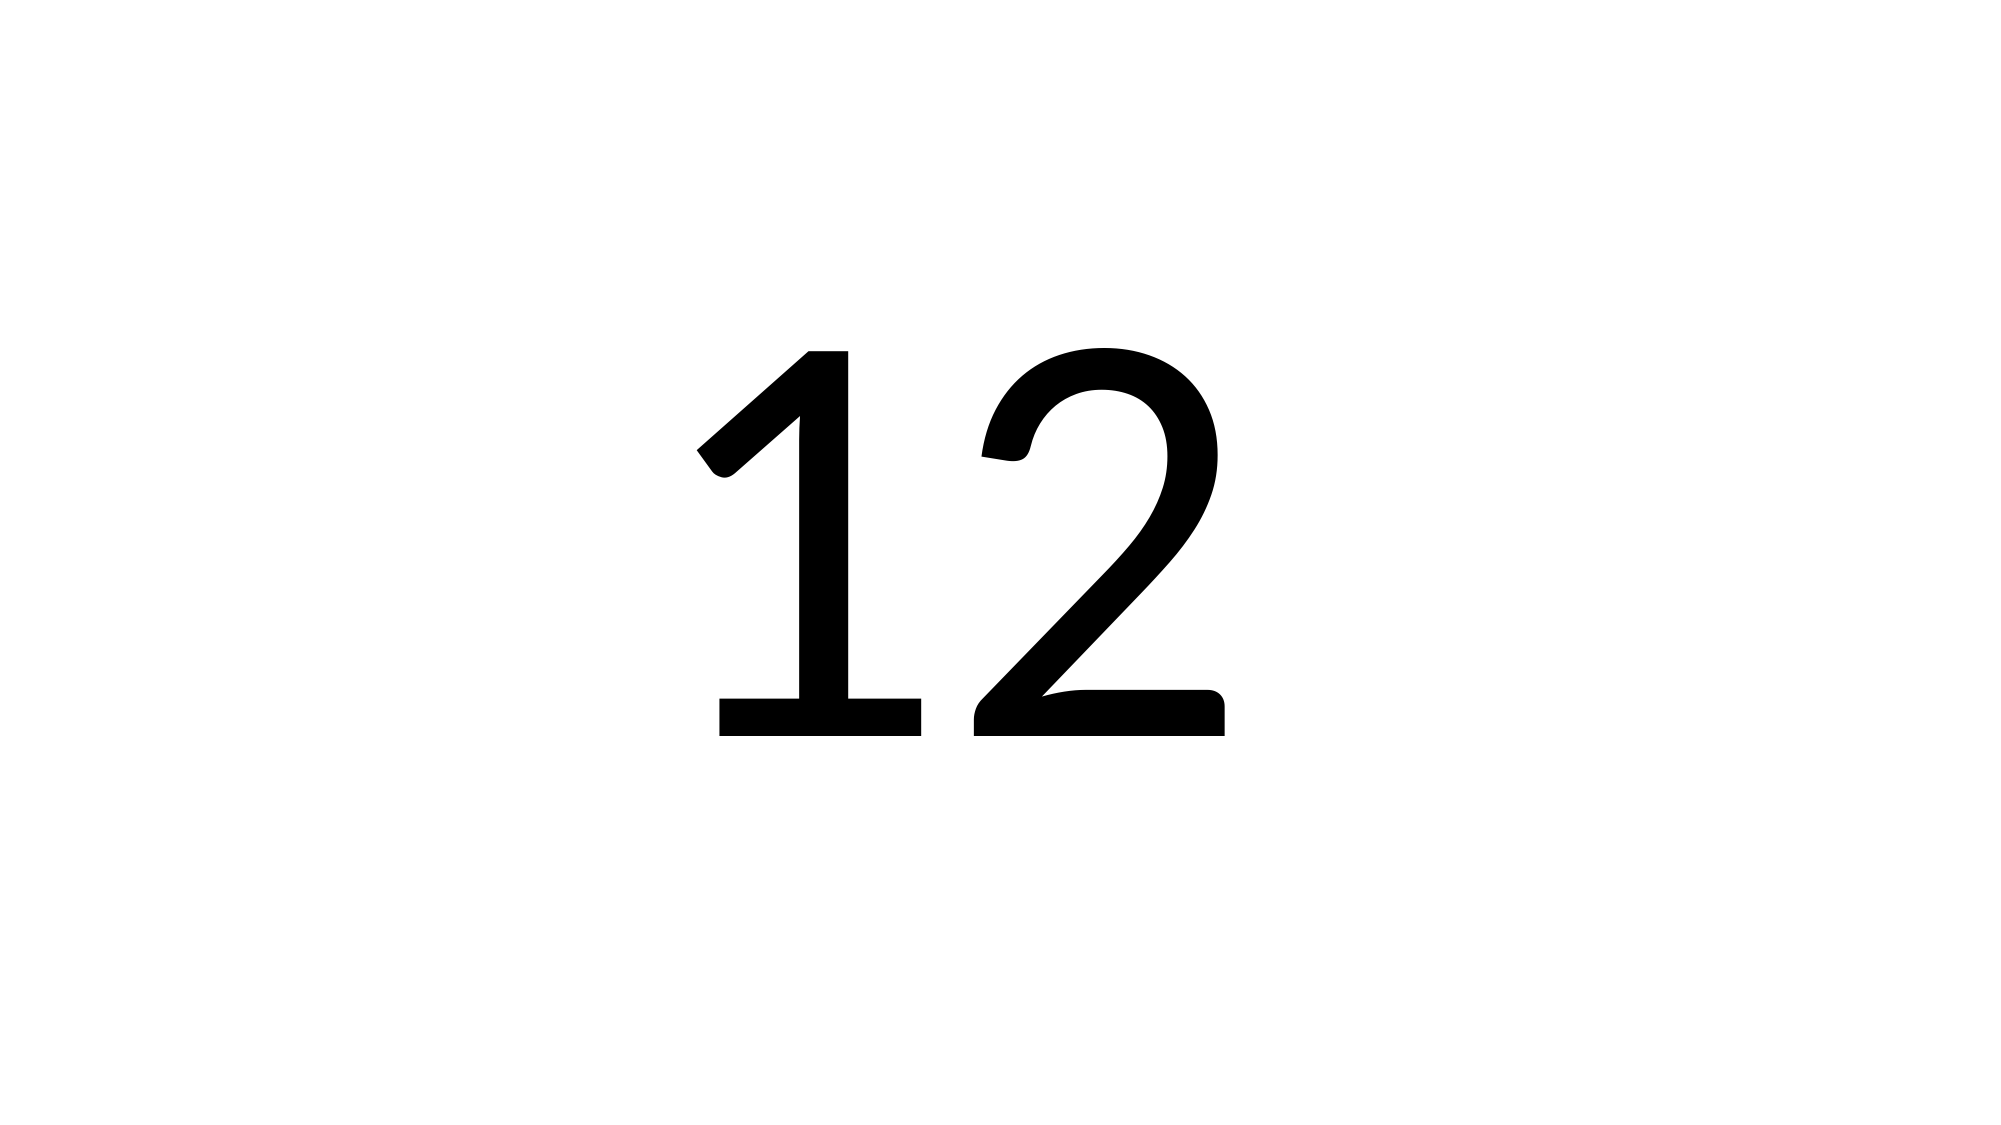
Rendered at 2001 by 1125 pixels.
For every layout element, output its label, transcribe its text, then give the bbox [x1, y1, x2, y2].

text_box 12 [630, 130, 1267, 864]
